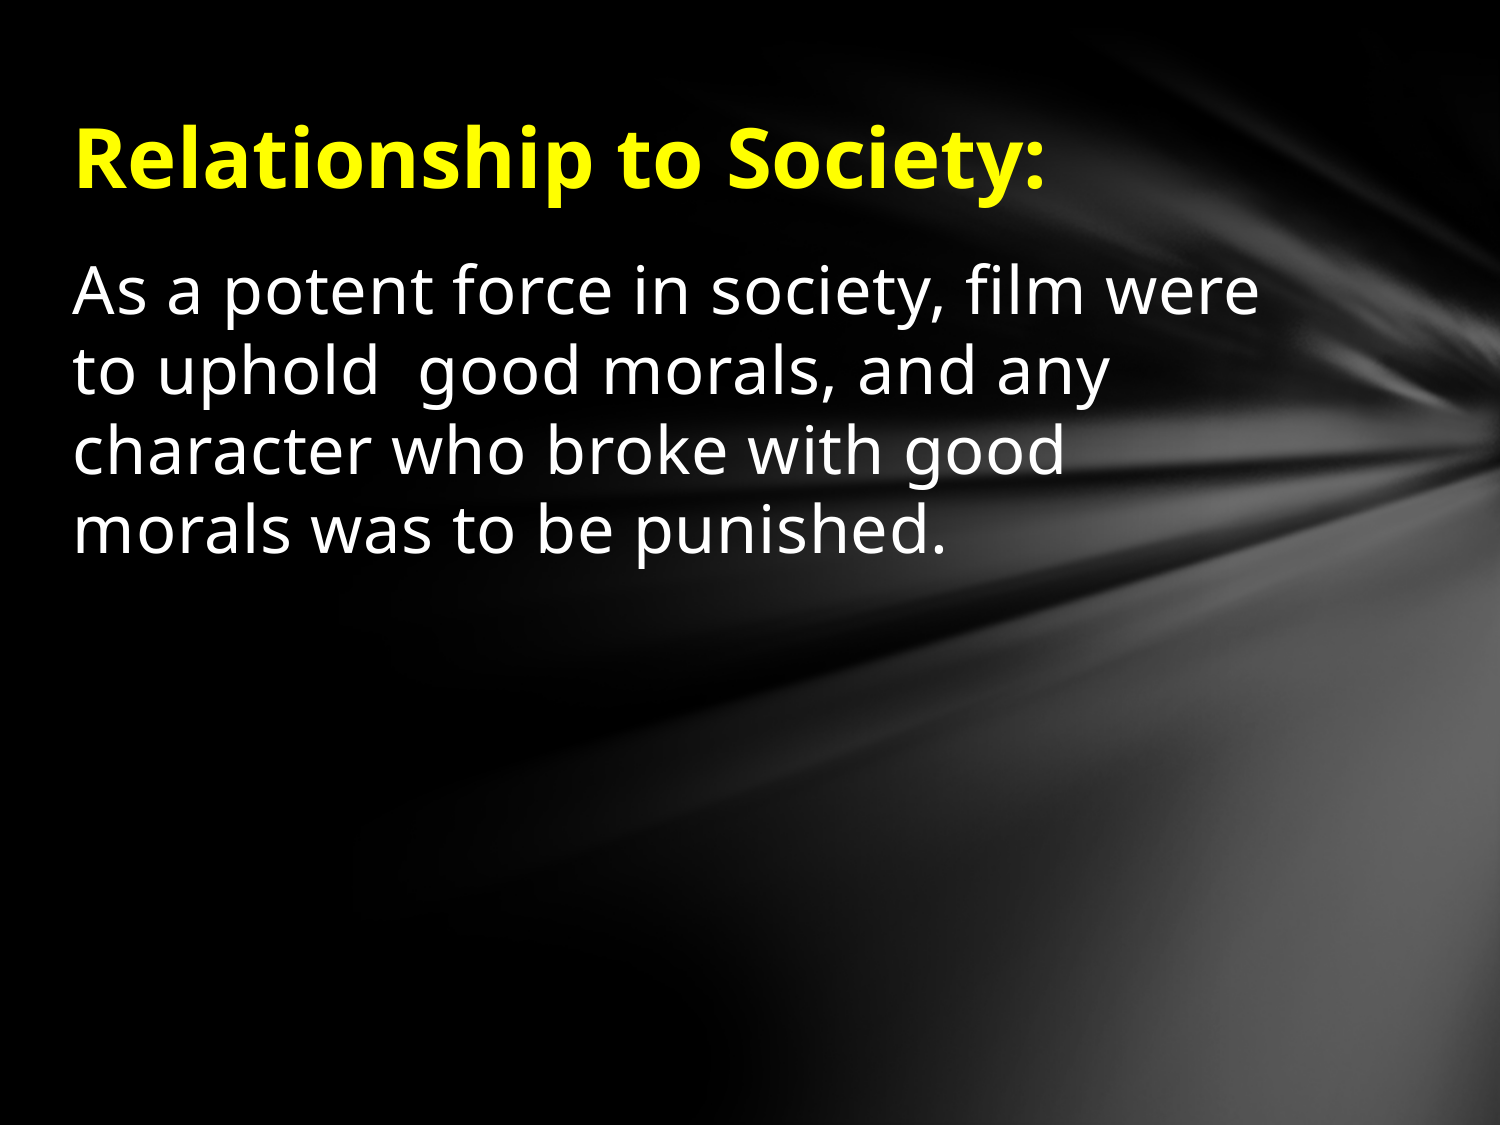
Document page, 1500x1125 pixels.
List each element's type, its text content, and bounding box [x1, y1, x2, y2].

title Relationship to Society: [57, 37, 1318, 213]
list As a potent force in society, film were to uphold good morals, and any character who broke with good morals was to be punished. [57, 239, 1318, 1015]
